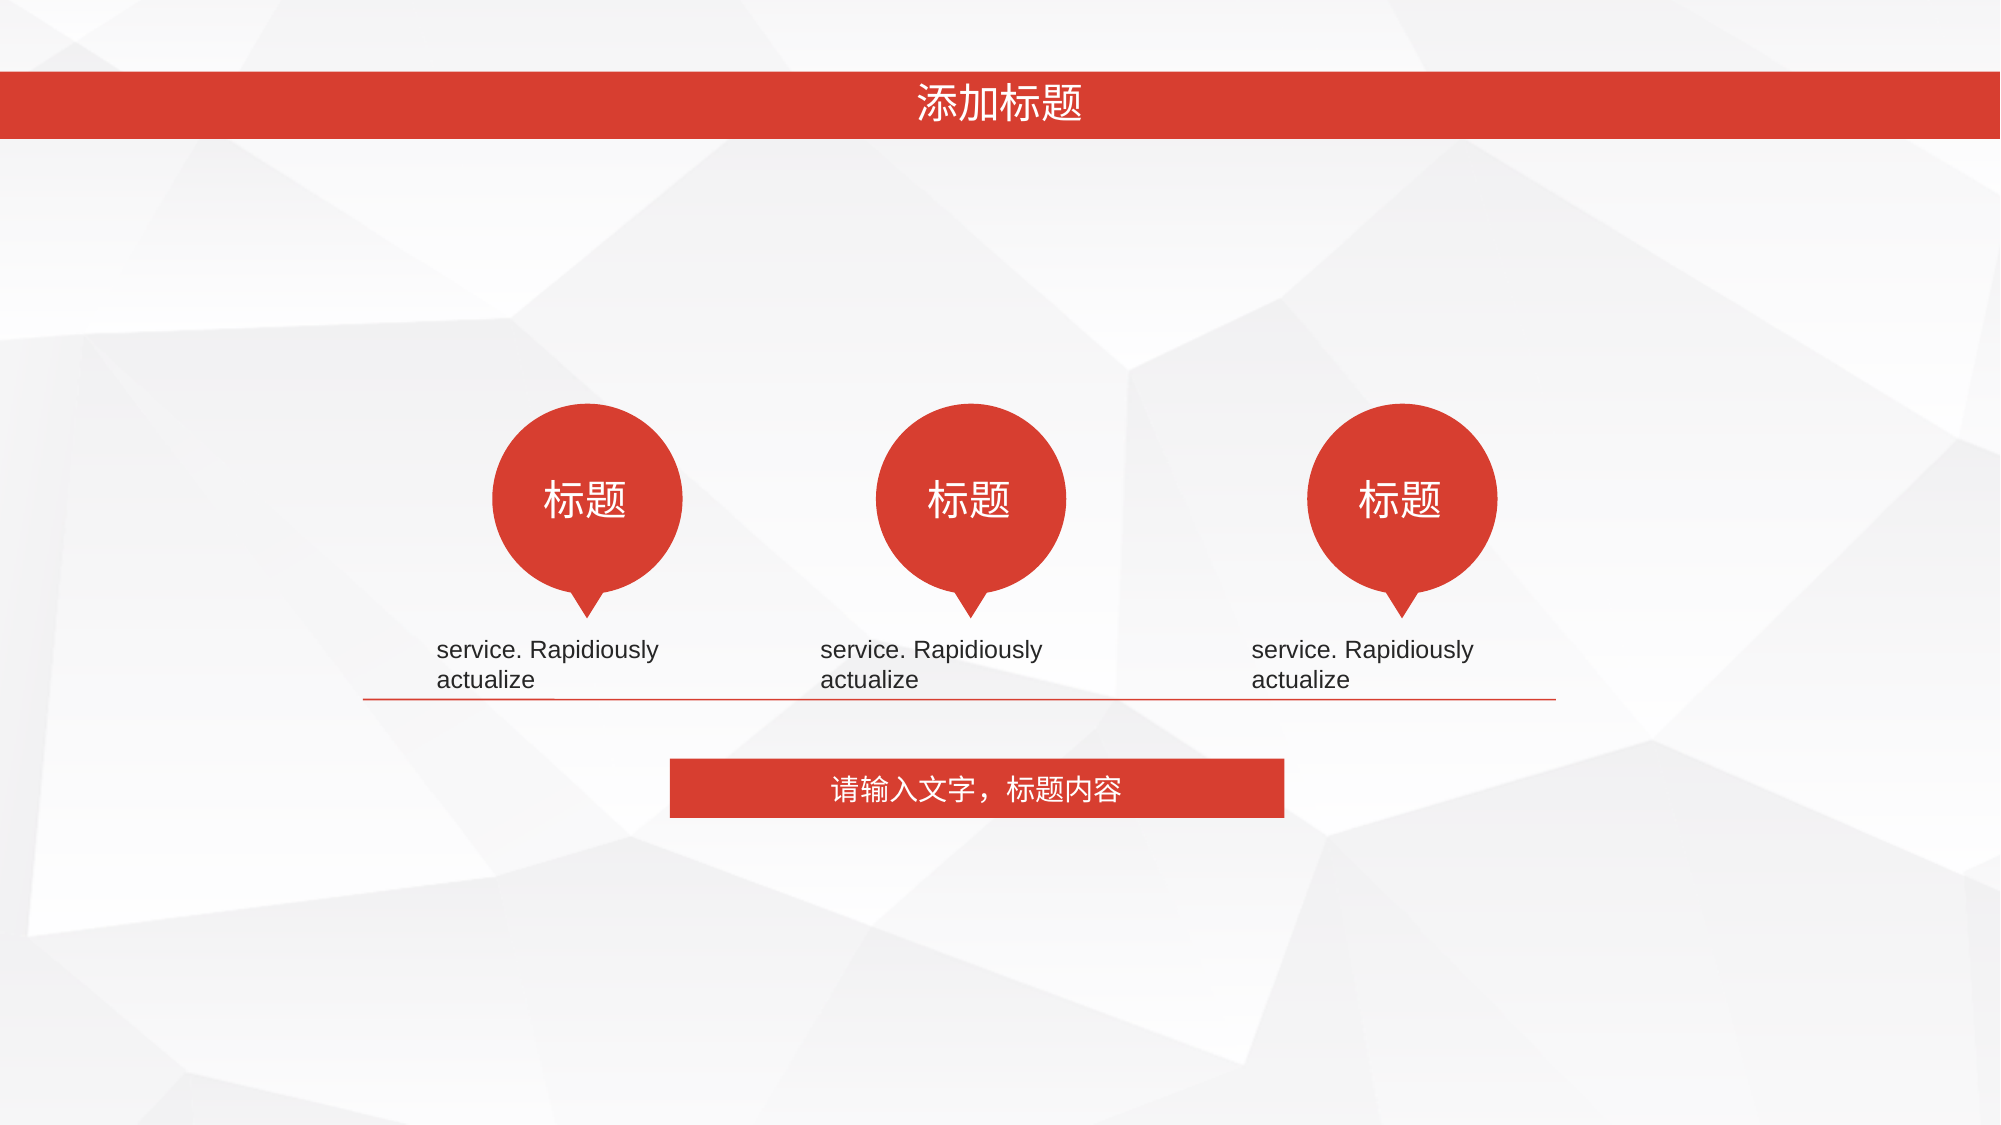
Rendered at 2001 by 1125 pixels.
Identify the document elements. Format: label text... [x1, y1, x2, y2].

text_box [1120, 70, 2000, 140]
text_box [421, 626, 1568, 703]
text_box 请输入文字，标题内容 [669, 758, 1285, 818]
text_box 添加标题 [880, 63, 1120, 148]
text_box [504, 416, 671, 617]
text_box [888, 416, 1054, 617]
picture [0, 0, 2001, 1125]
text_box [0, 70, 880, 140]
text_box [1319, 416, 1486, 617]
